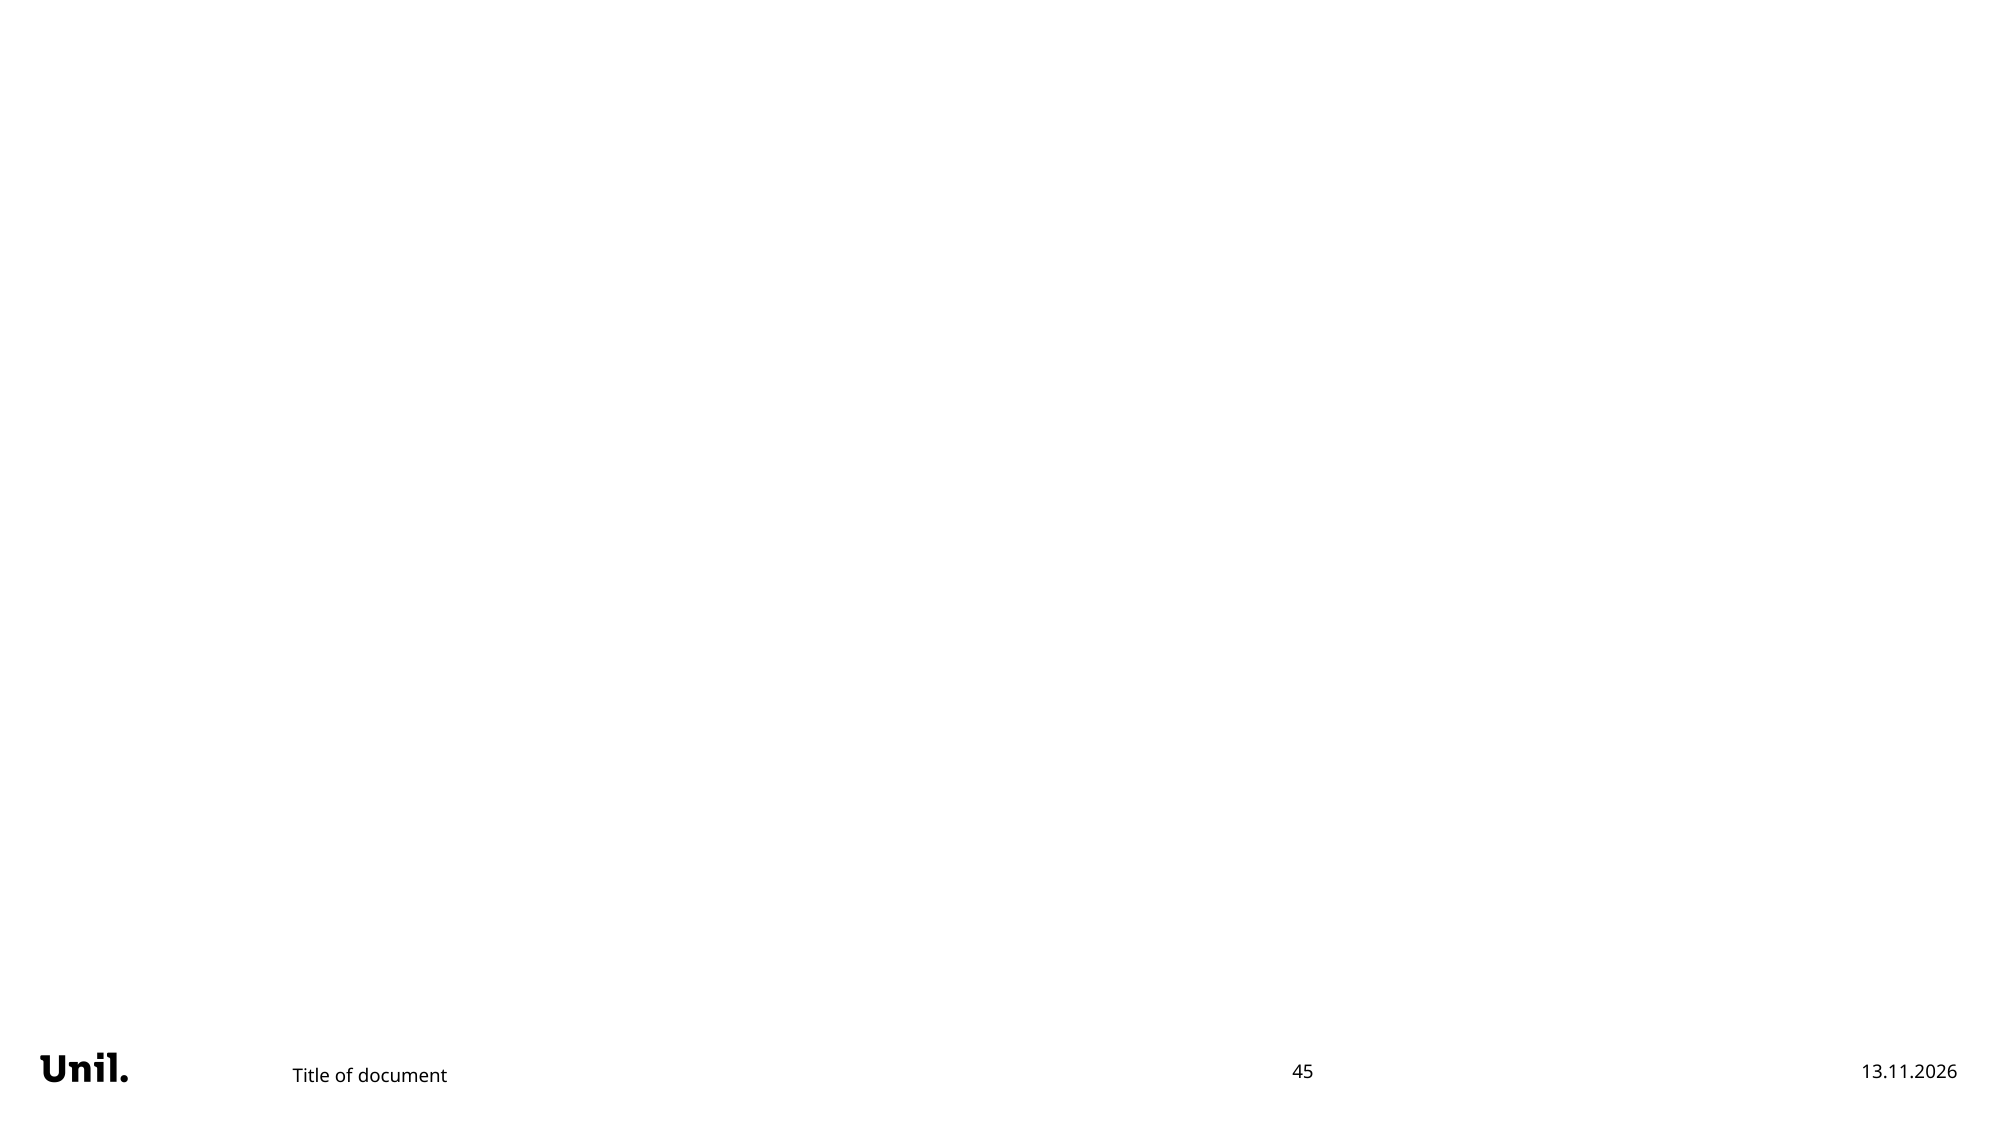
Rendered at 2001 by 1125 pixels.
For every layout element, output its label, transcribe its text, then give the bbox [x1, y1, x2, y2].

picture [27, 1042, 141, 1095]
slide_number 45 [1250, 1037, 1355, 1086]
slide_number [1789, 1026, 1958, 1086]
footer Title of document [292, 1011, 1048, 1087]
